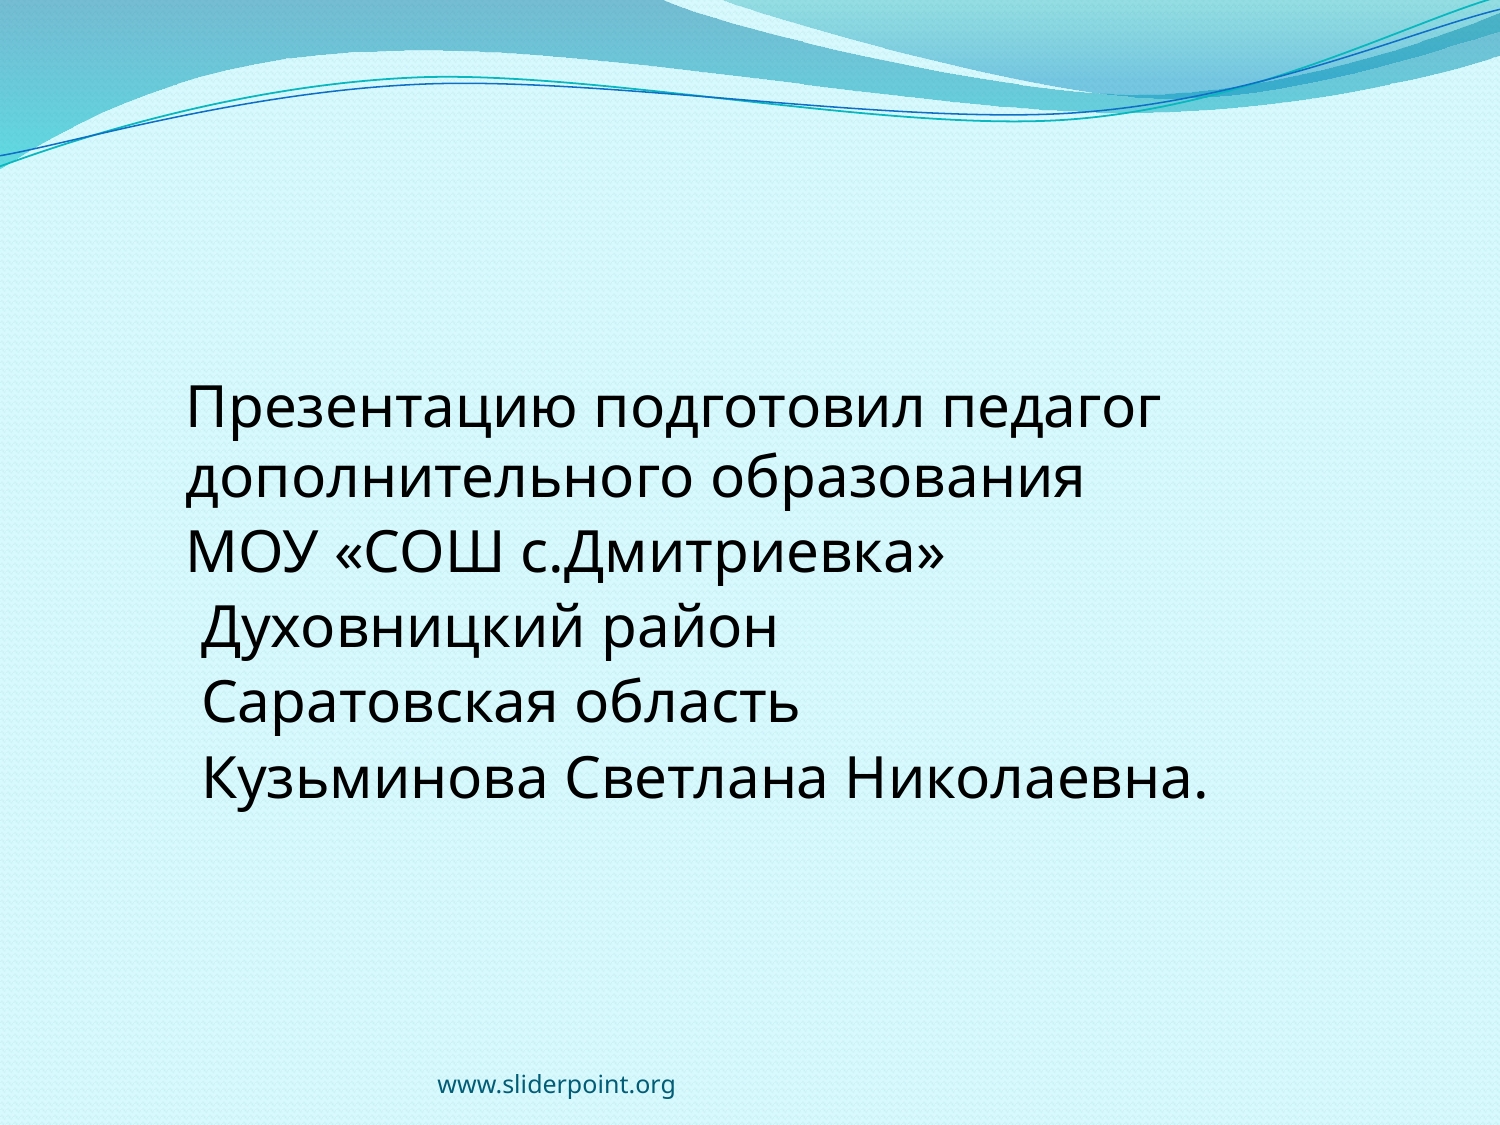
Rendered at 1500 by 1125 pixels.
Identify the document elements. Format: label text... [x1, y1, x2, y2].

footer www.sliderpoint.org [437, 1042, 988, 1103]
text_box Презентацию подготовил педагог дополнительного образования МОУ «СОШ с.Дмитриевка» Духовницкий район Саратовская область Кузьминова Светлана Николаевна. [171, 361, 1412, 818]
